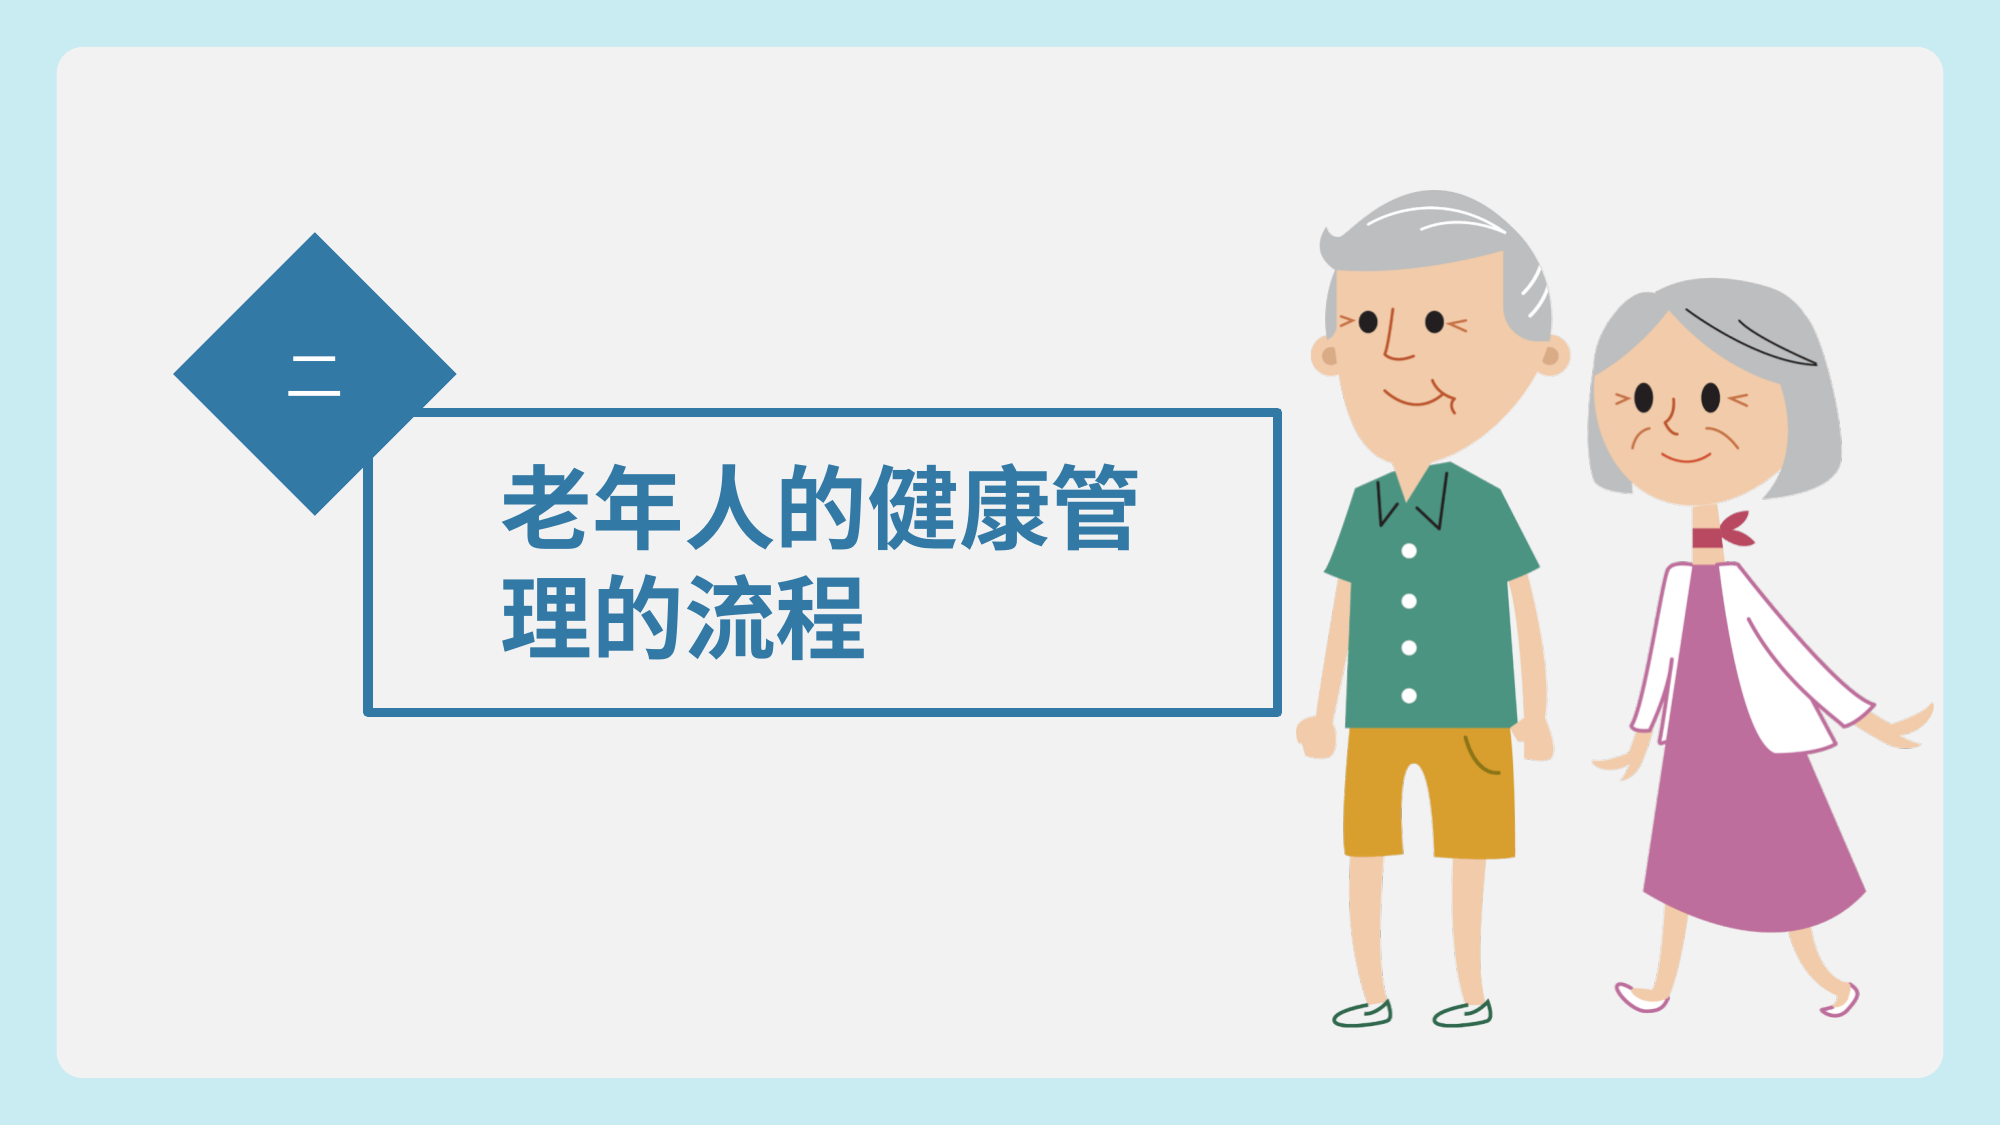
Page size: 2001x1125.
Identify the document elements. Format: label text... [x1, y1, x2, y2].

picture [1296, 190, 1934, 1029]
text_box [367, 412, 1278, 713]
text_box 二 [171, 230, 459, 518]
text_box [54, 44, 1946, 1081]
